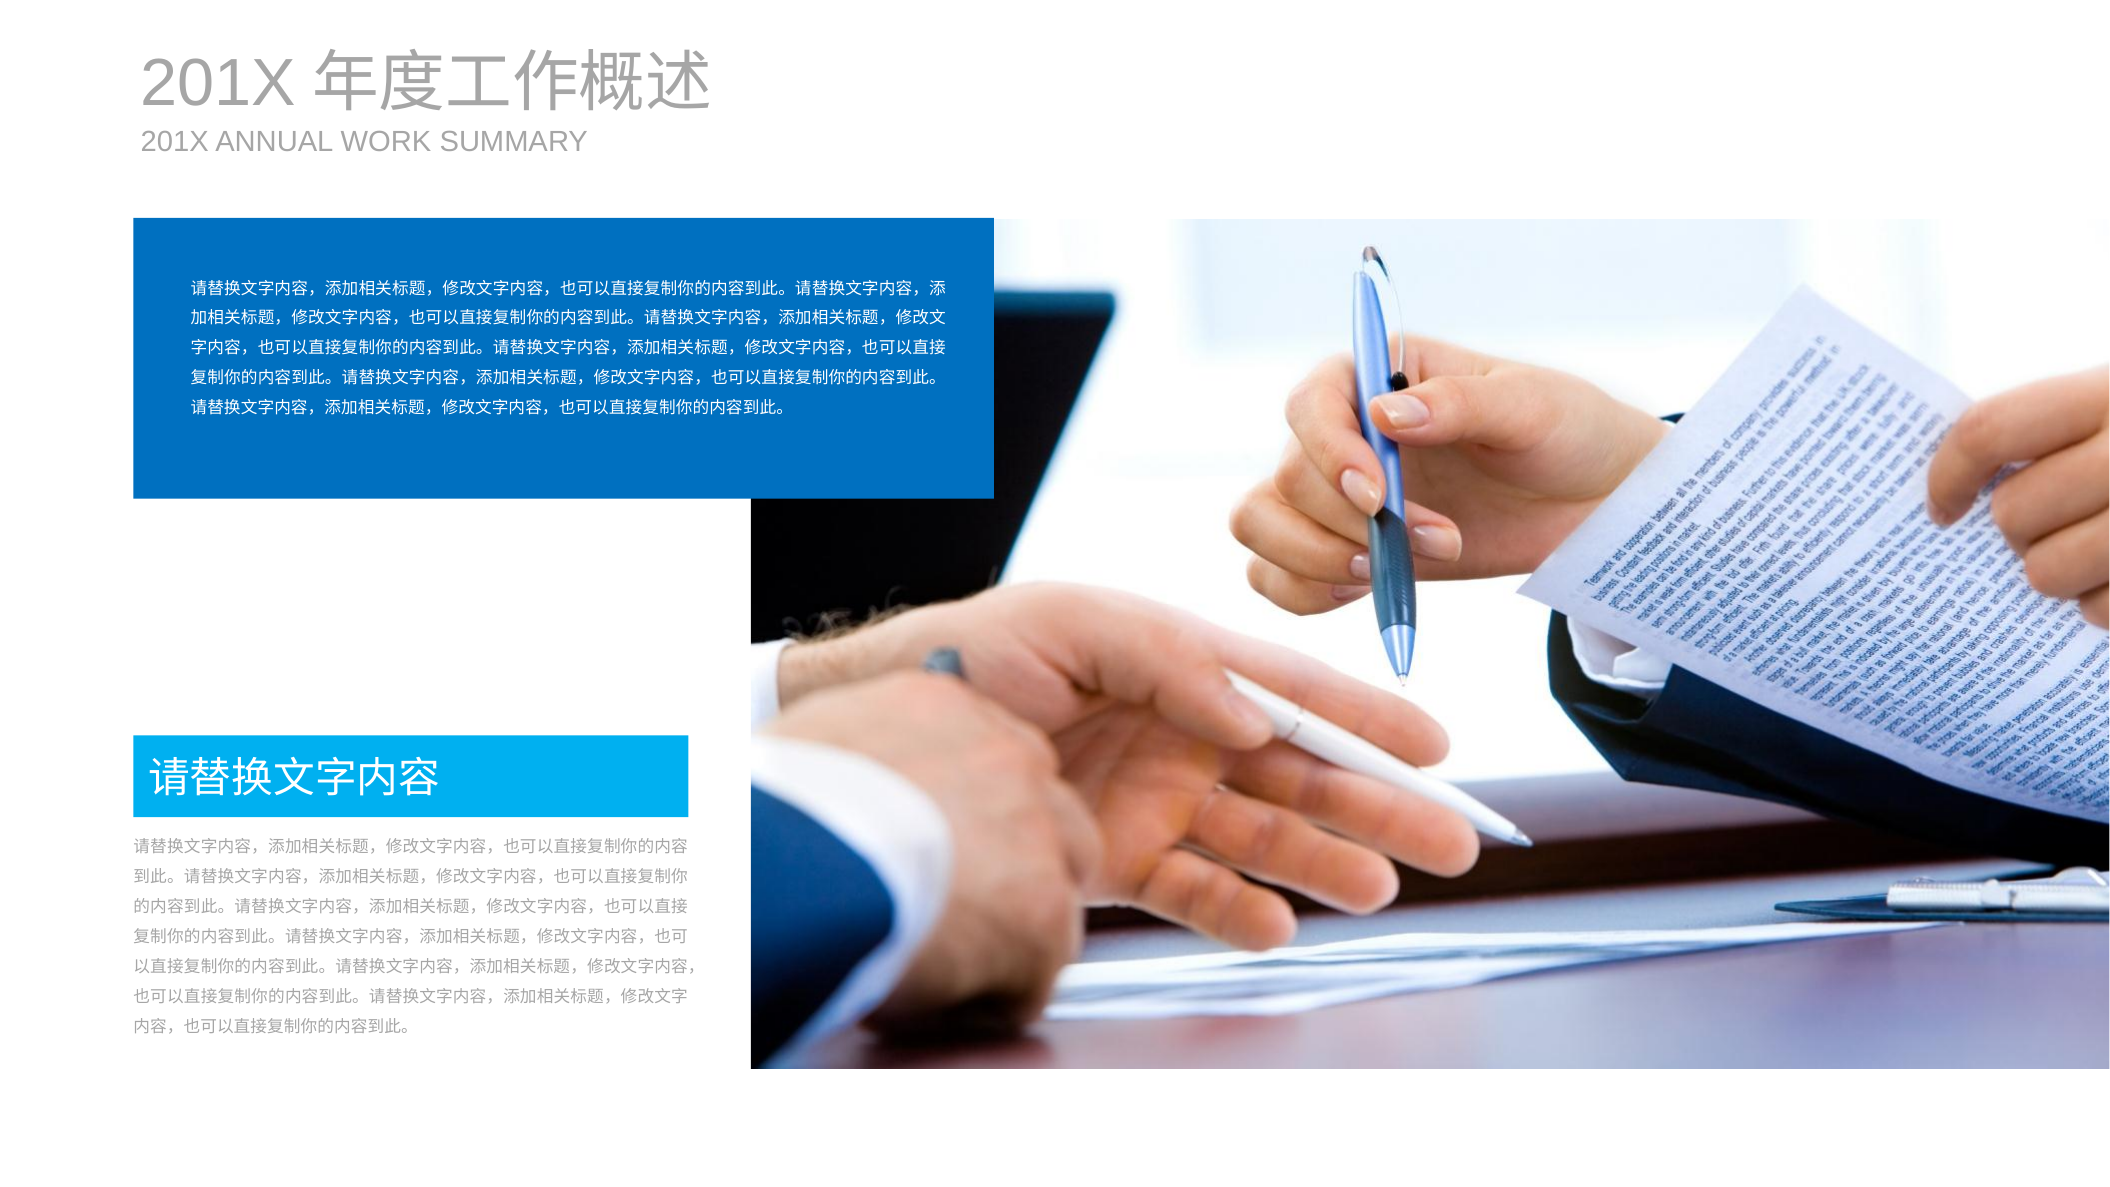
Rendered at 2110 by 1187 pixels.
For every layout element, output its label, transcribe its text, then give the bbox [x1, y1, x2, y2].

text_box 201X ANNUAL WORK SUMMARY [140, 122, 602, 158]
text_box [750, 218, 2110, 1069]
text_box 201X年度工作概述 [140, 38, 789, 119]
text_box 请替换文字内容，添加相关标题，修改文字内容，也可以直接复制你的内容到此。请替换文字内容，添加相关标题，修改文字内容，也可以直接复制你的内容到此。请替换文字内容，添加相关标题，修改文字内容，也可以直接复制你的内容到此。请替换文字内容，添加相关标题，修改文字内容，也可以直接复制你的内容到此。请替换文字内容，添加相关标题，修改文字内容，也可以直接复制你的内容到此。请替换文字内容，添加相关标题，修改文字内容，也可以直接复制你的内容到此。 [190, 267, 947, 418]
text_box 请替换文字内容 [132, 734, 689, 818]
text_box [132, 217, 995, 500]
text_box 请替换文字内容，添加相关标题，修改文字内容，也可以直接复制你的内容到此。请替换文字内容，添加相关标题，修改文字内容，也可以直接复制你的内容到此。请替换文字内容，添加相关标题，修改文字内容，也可以直接复制你的内容到此。请替换文字内容，添加相关标题，修改文字内容，也可以直接复制你的内容到此。请替换文字内容，添加相关标题，修改文字内容，也可以直接复制你的内容到此。请替换文字内容，添加相关标题，修改文字内容，也可以直接复制你的内容到此。 [133, 825, 689, 1036]
